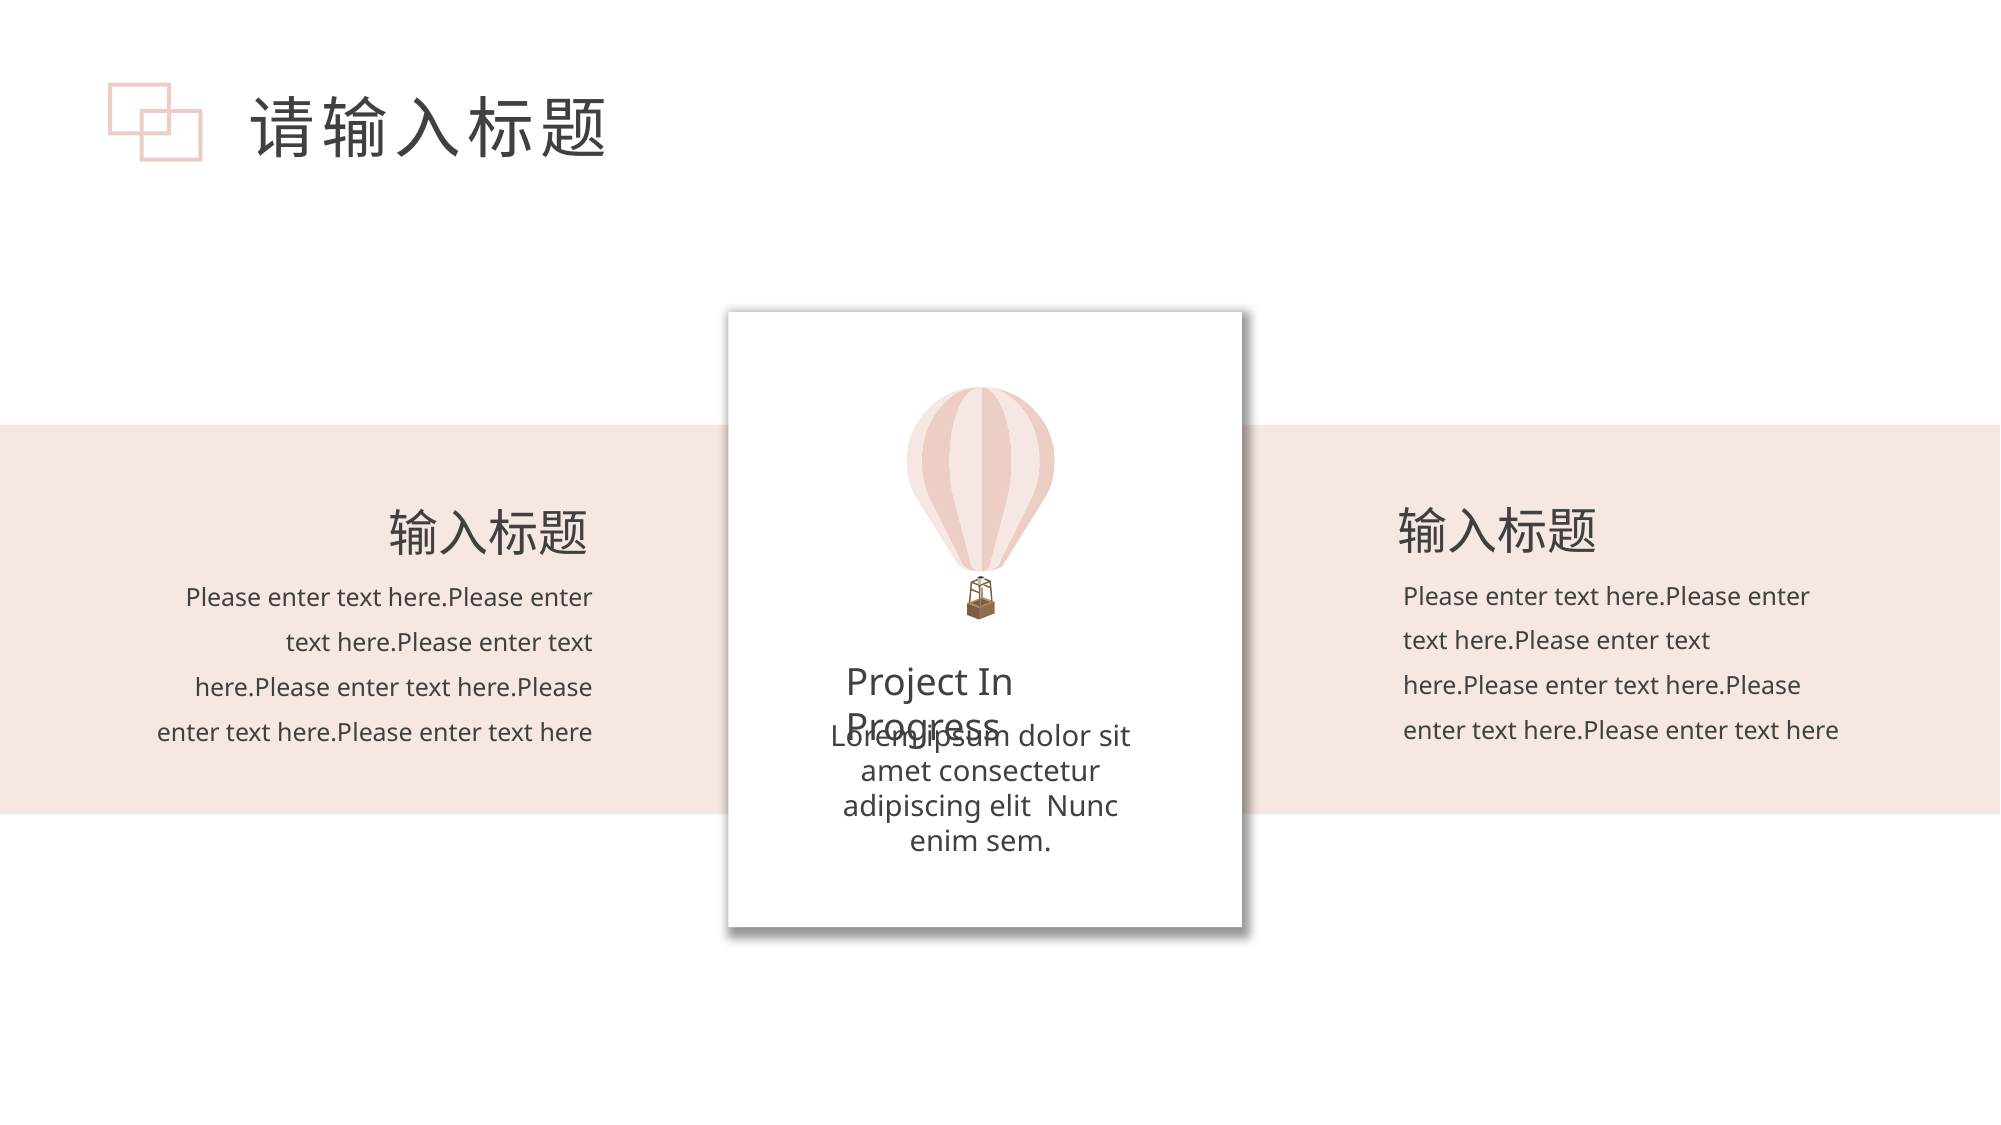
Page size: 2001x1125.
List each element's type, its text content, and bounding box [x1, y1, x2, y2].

text_box Lorem ipsum dolor sit amet consectetur adipiscing elit Nunc enim sem. [797, 710, 1164, 865]
text_box 输入标题 [1383, 462, 1858, 568]
text_box [727, 311, 1243, 928]
text_box Please enter text here.Please enter text here.Please enter text here.Please enter text here.Please enter text here.Please enter text here [1388, 557, 1863, 752]
text_box [1259, 424, 2000, 815]
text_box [906, 387, 1055, 620]
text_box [108, 82, 203, 162]
text_box 请输入标题 [233, 78, 891, 174]
text_box [0, 424, 720, 815]
text_box 输入标题 [128, 464, 603, 569]
text_box Please enter text here.Please enter text here.Please enter text here.Please enter text here.Please enter text here.Please enter text here [133, 559, 609, 754]
text_box Project In Progress [815, 658, 1183, 747]
